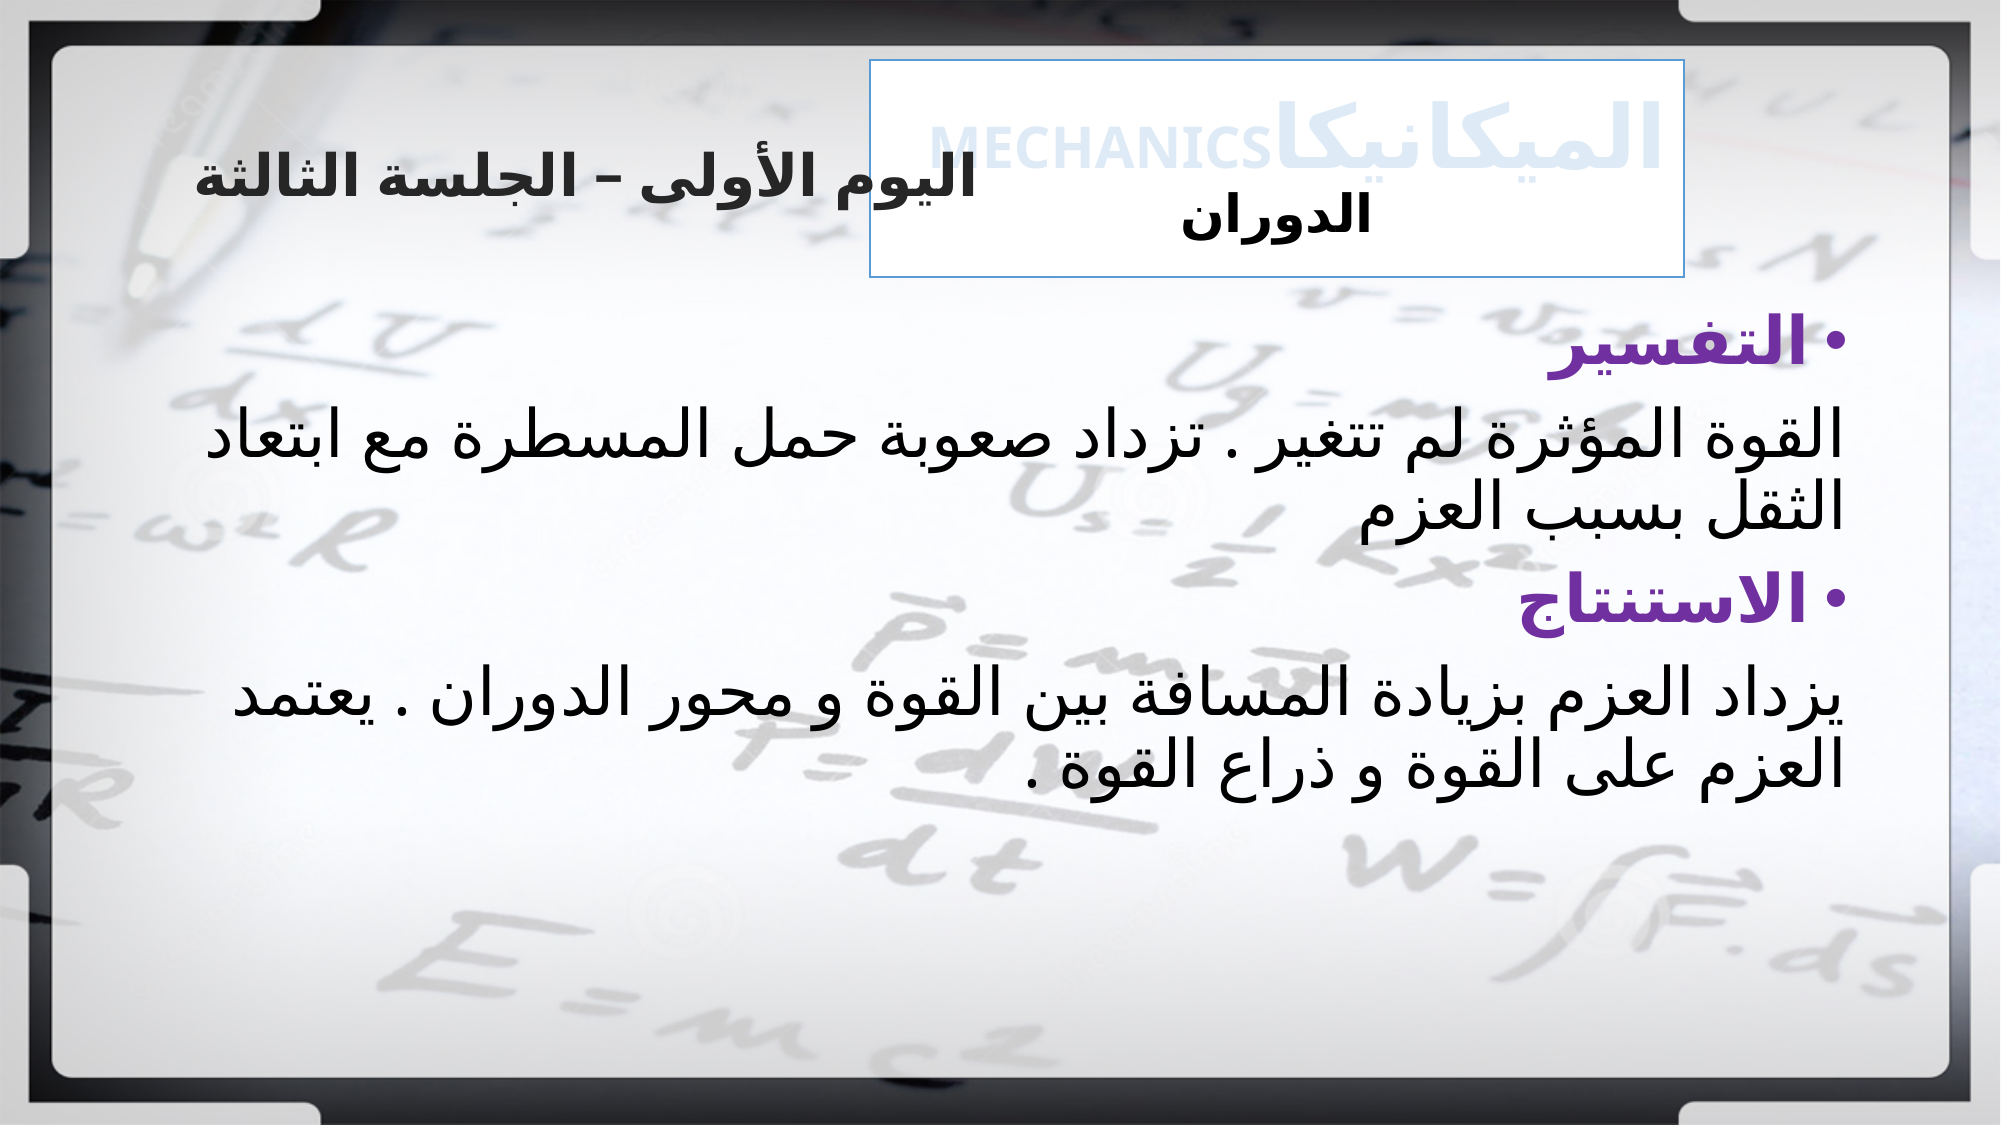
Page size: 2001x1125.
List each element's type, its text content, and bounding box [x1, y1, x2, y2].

text_box اليوم الأولى – الجلسة الثالثة [178, 130, 994, 216]
title الميكانيكاMECHANICS الدوران [869, 59, 1685, 278]
list التفسير القوة المؤثرة لم تتغير . تزداد صعوبة حمل المسطرة مع ابتعاد الثقل بسبب العزم الاستنتاج يزداد العزم بزيادة المسافة بين القوة و محور الدوران . يعتمد العزم على القوة و ذراع القوة . [137, 299, 1863, 1014]
picture [0, 0, 2001, 1125]
